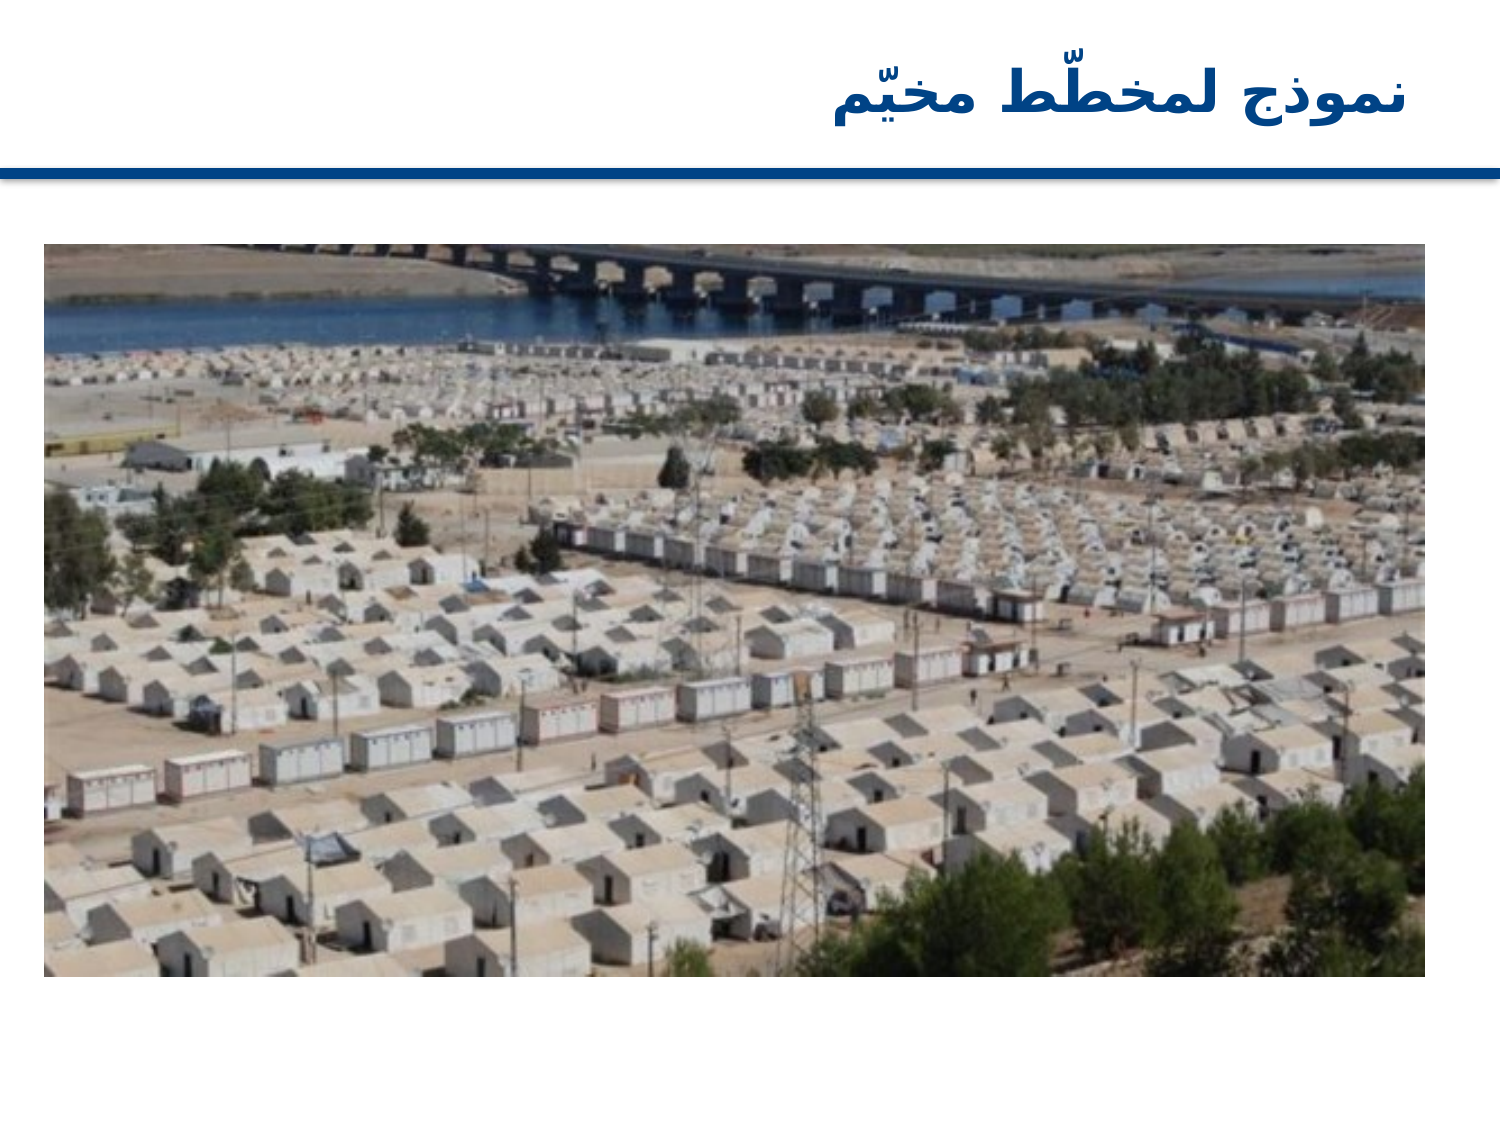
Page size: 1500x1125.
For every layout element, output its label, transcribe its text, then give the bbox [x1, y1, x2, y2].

picture [44, 244, 1426, 977]
title نموذج لمخطّط مخيّم [75, 0, 1425, 178]
